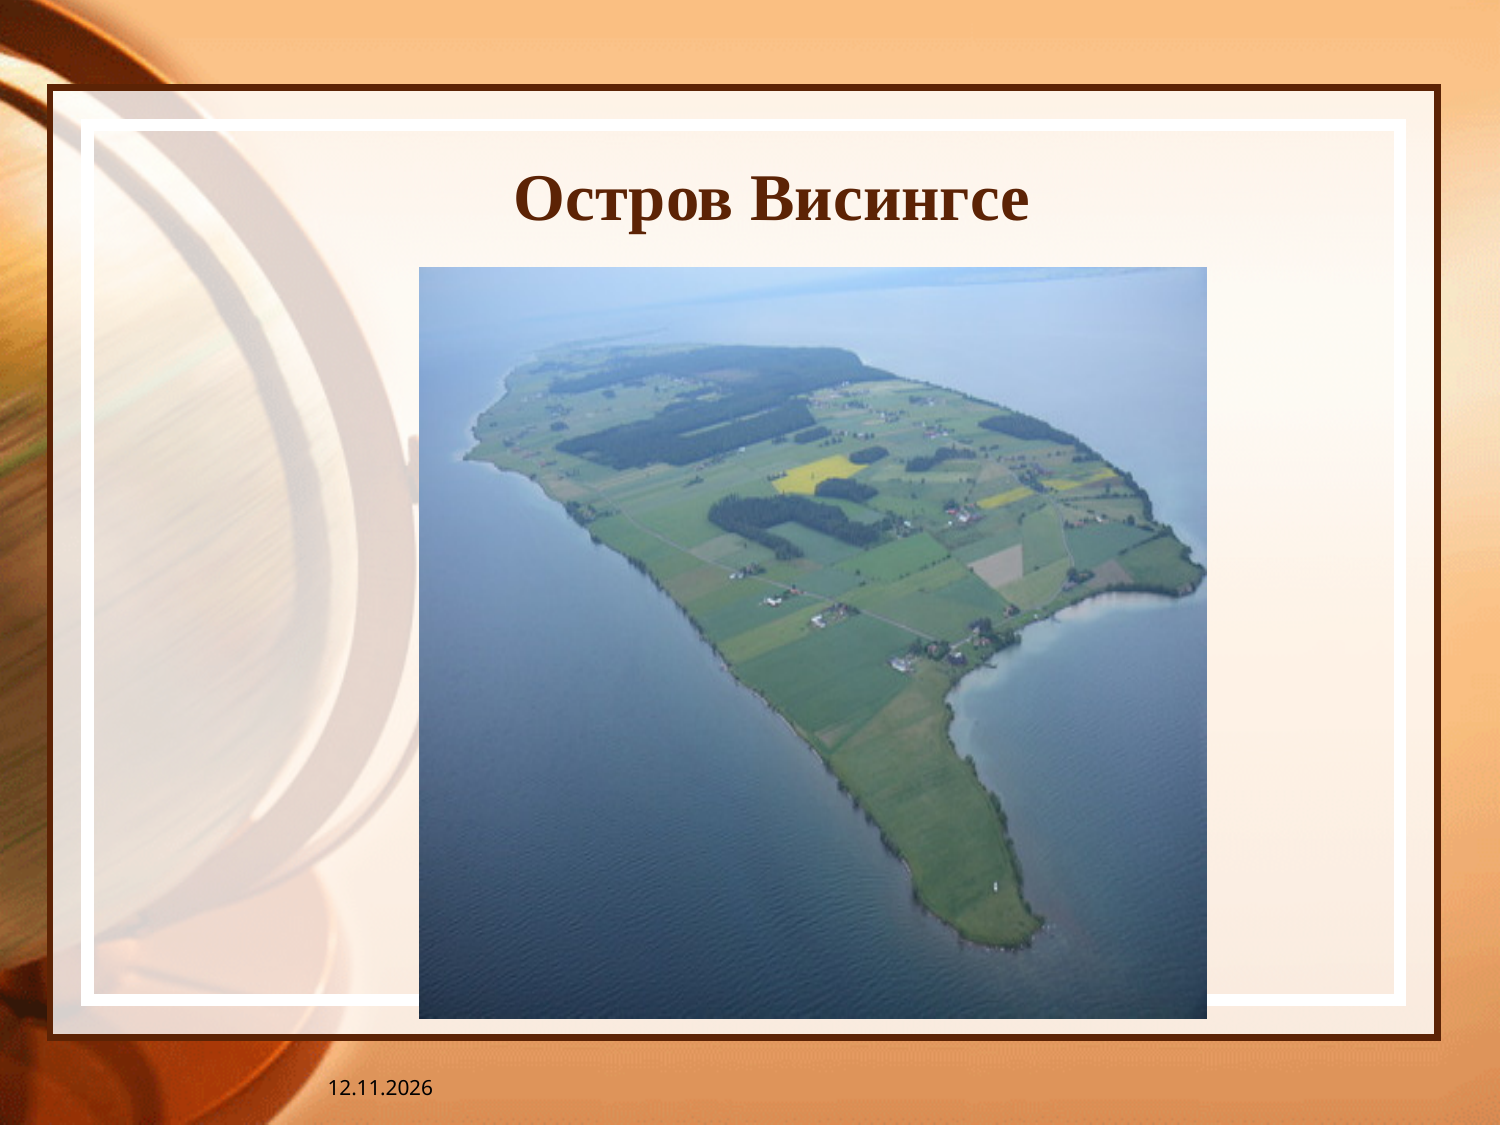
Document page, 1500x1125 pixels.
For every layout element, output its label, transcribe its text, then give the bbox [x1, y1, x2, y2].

picture [0, 0, 1500, 1125]
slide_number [312, 1052, 574, 1125]
title Остров Висингсе [194, 137, 1350, 250]
